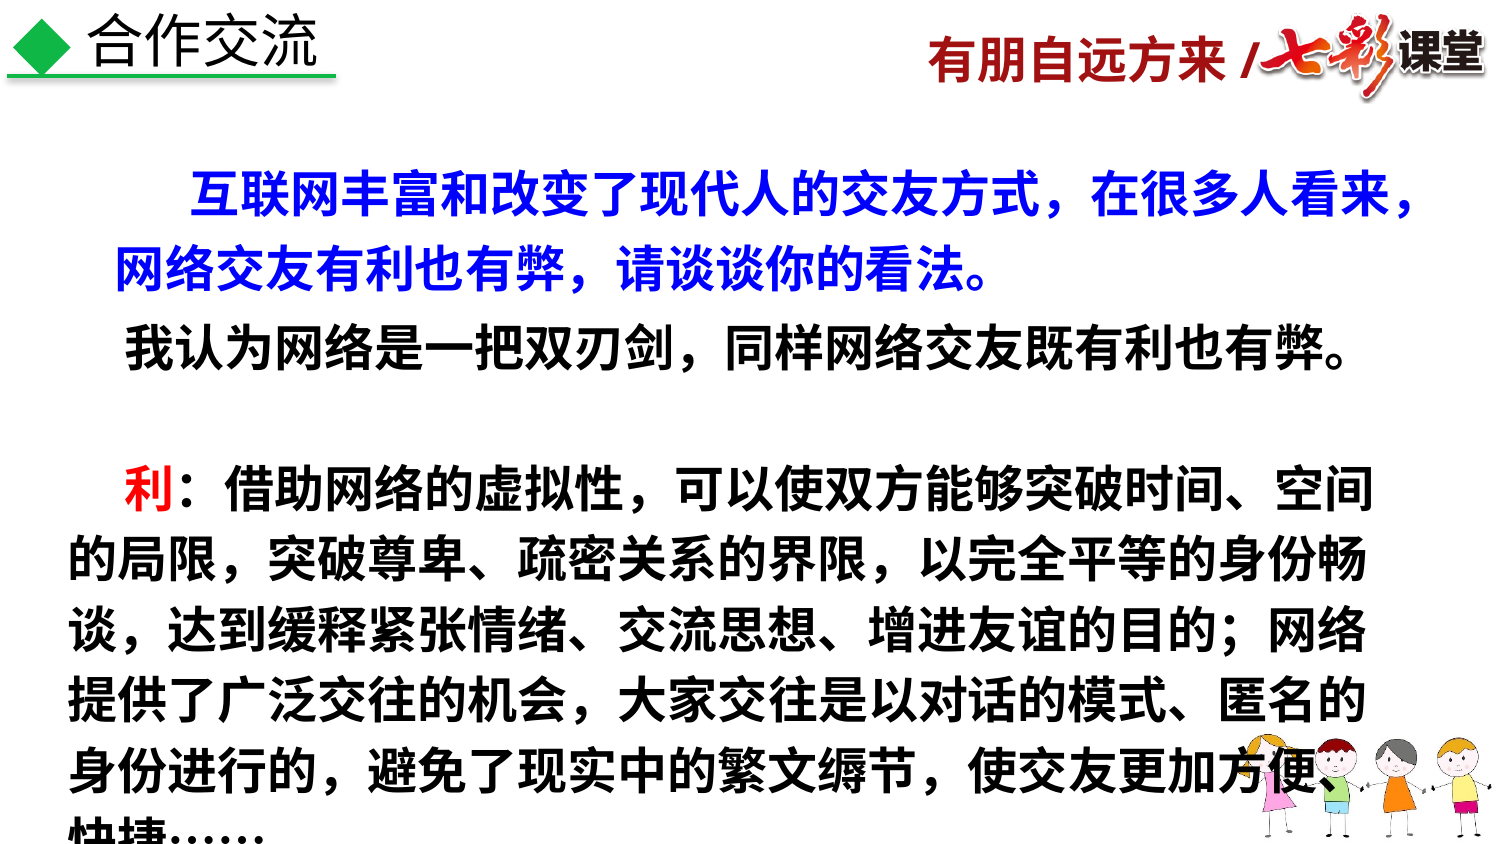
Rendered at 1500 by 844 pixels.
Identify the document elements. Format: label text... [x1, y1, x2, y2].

picture [1254, 8, 1491, 104]
text_box 我认为网络是一把双刃剑，同样网络交友既有利也有弊。 利：借助网络的虚拟性，可以使双方能够突破时间、空间的局限，突破尊卑、疏密关系的界限，以完全平等的身份畅谈，达到缓释紧张情绪、交流思想、增进友谊的目的；网络提供了广泛交往的机会，大家交往是以对话的模式、匿名的身份进行的，避免了现实中的繁文缛节，使交友更加方便、快捷…… [53, 298, 1409, 844]
text_box 互联网丰富和改变了现代人的交友方式，在很多人看来，网络交友有利也有弊，请谈谈你的看法。 [100, 140, 1469, 305]
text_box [6, 0, 337, 83]
picture [1409, 683, 1500, 844]
